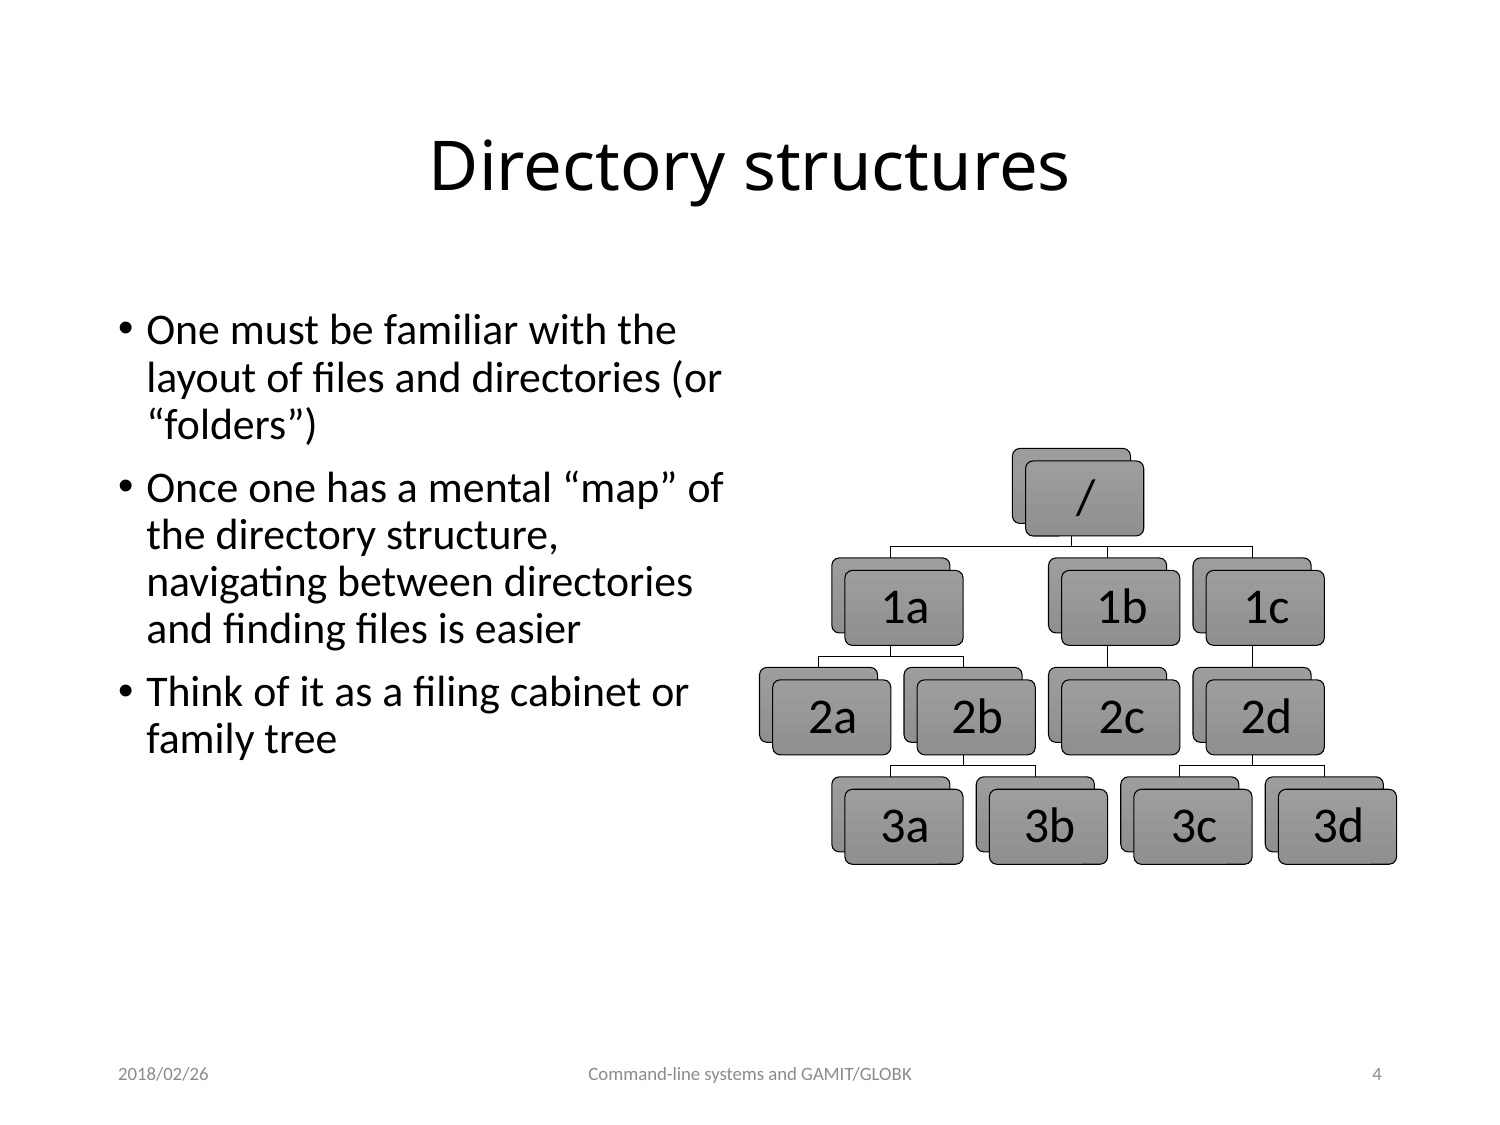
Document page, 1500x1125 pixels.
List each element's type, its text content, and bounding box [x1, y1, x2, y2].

title Directory structures [103, 59, 1397, 278]
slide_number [103, 1042, 441, 1103]
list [759, 299, 1397, 1014]
slide_number 3 [1059, 1042, 1397, 1103]
list One must be familiar with the layout of files and directories (or “folders”) Once one has a mental “map” of the directory structure, navigating between directories and finding files is easier Think of it as a filing cabinet or family tree [103, 299, 741, 1014]
footer Command-line systems and GAMIT/GLOBK [496, 1042, 1004, 1103]
